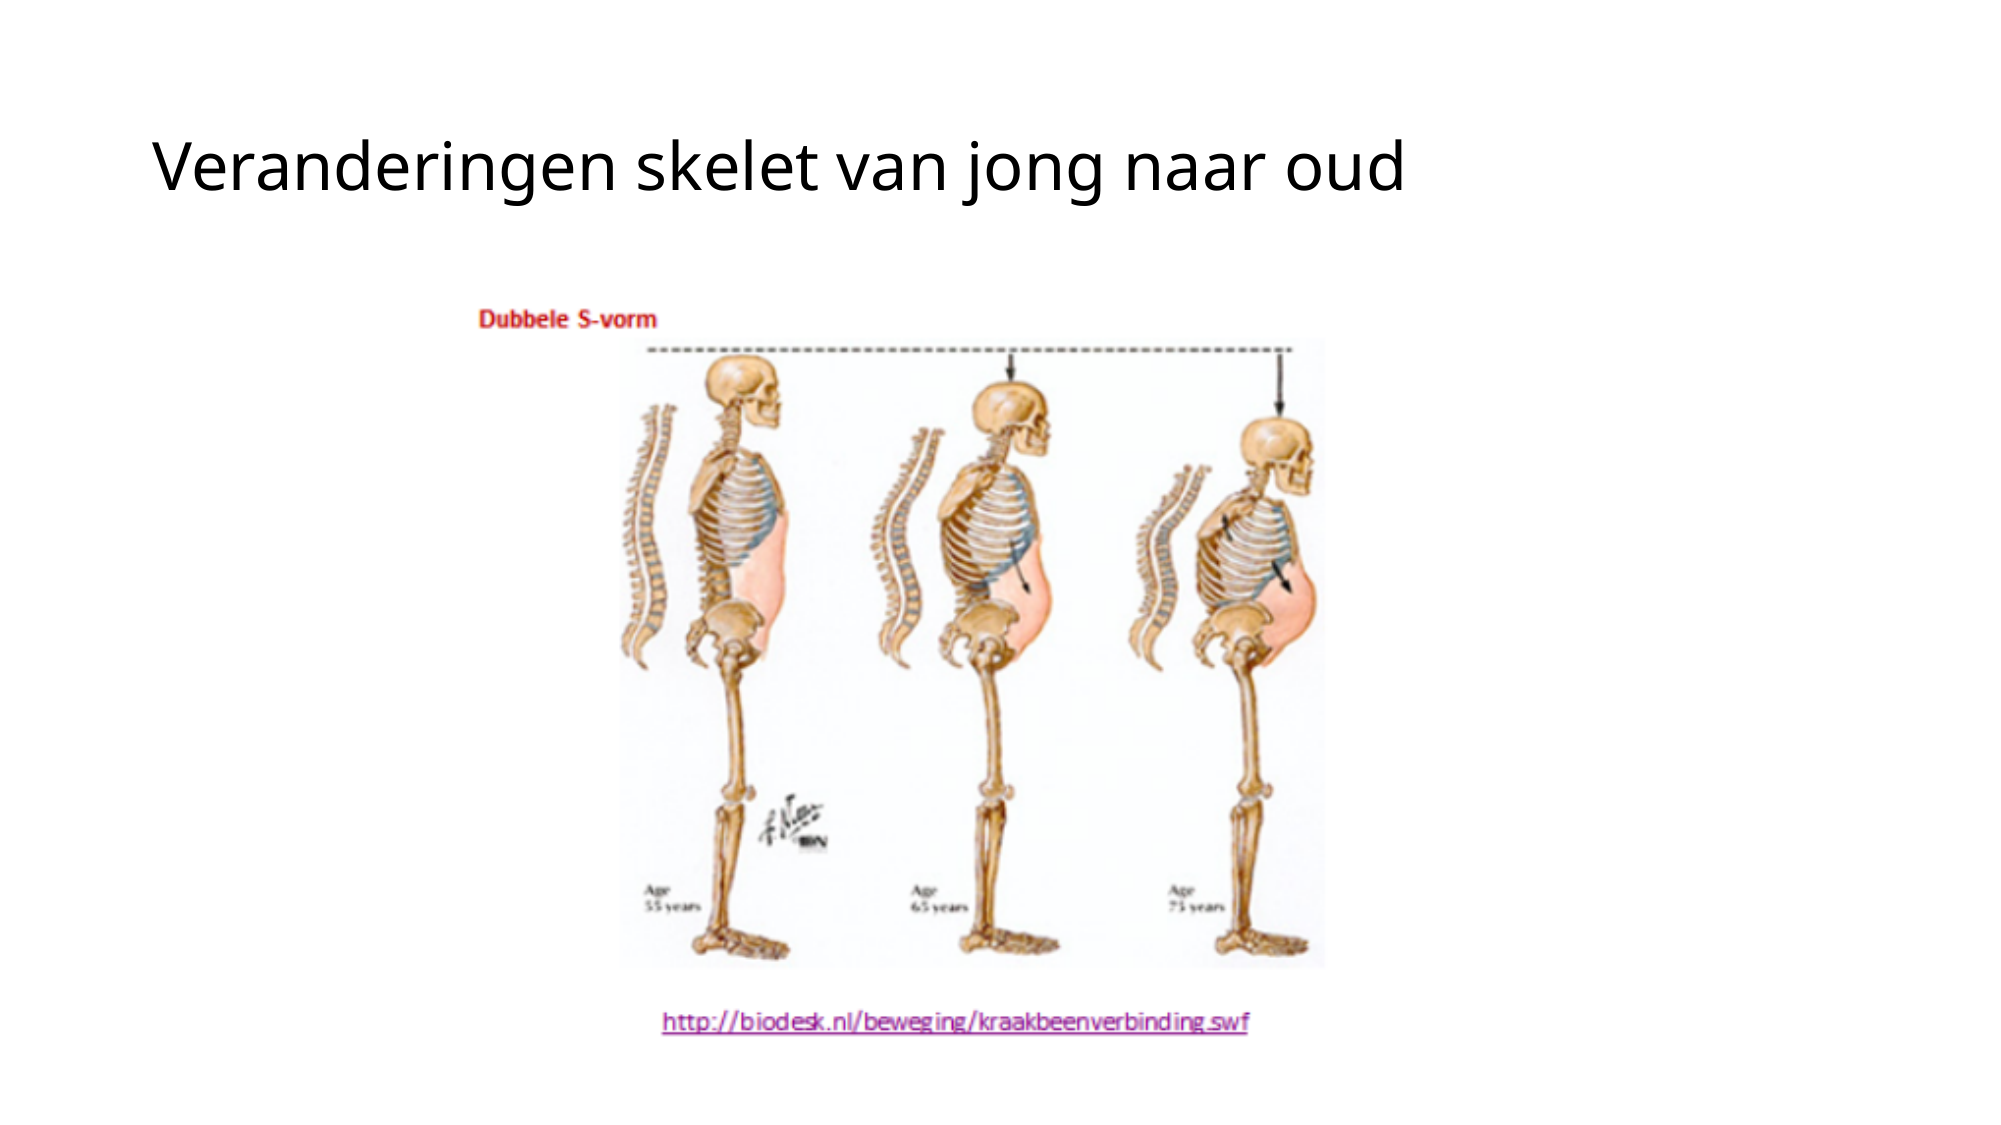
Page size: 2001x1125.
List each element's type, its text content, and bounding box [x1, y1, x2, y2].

title Veranderingen skelet van jong naar oud [137, 59, 1863, 278]
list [410, 221, 1545, 1125]
